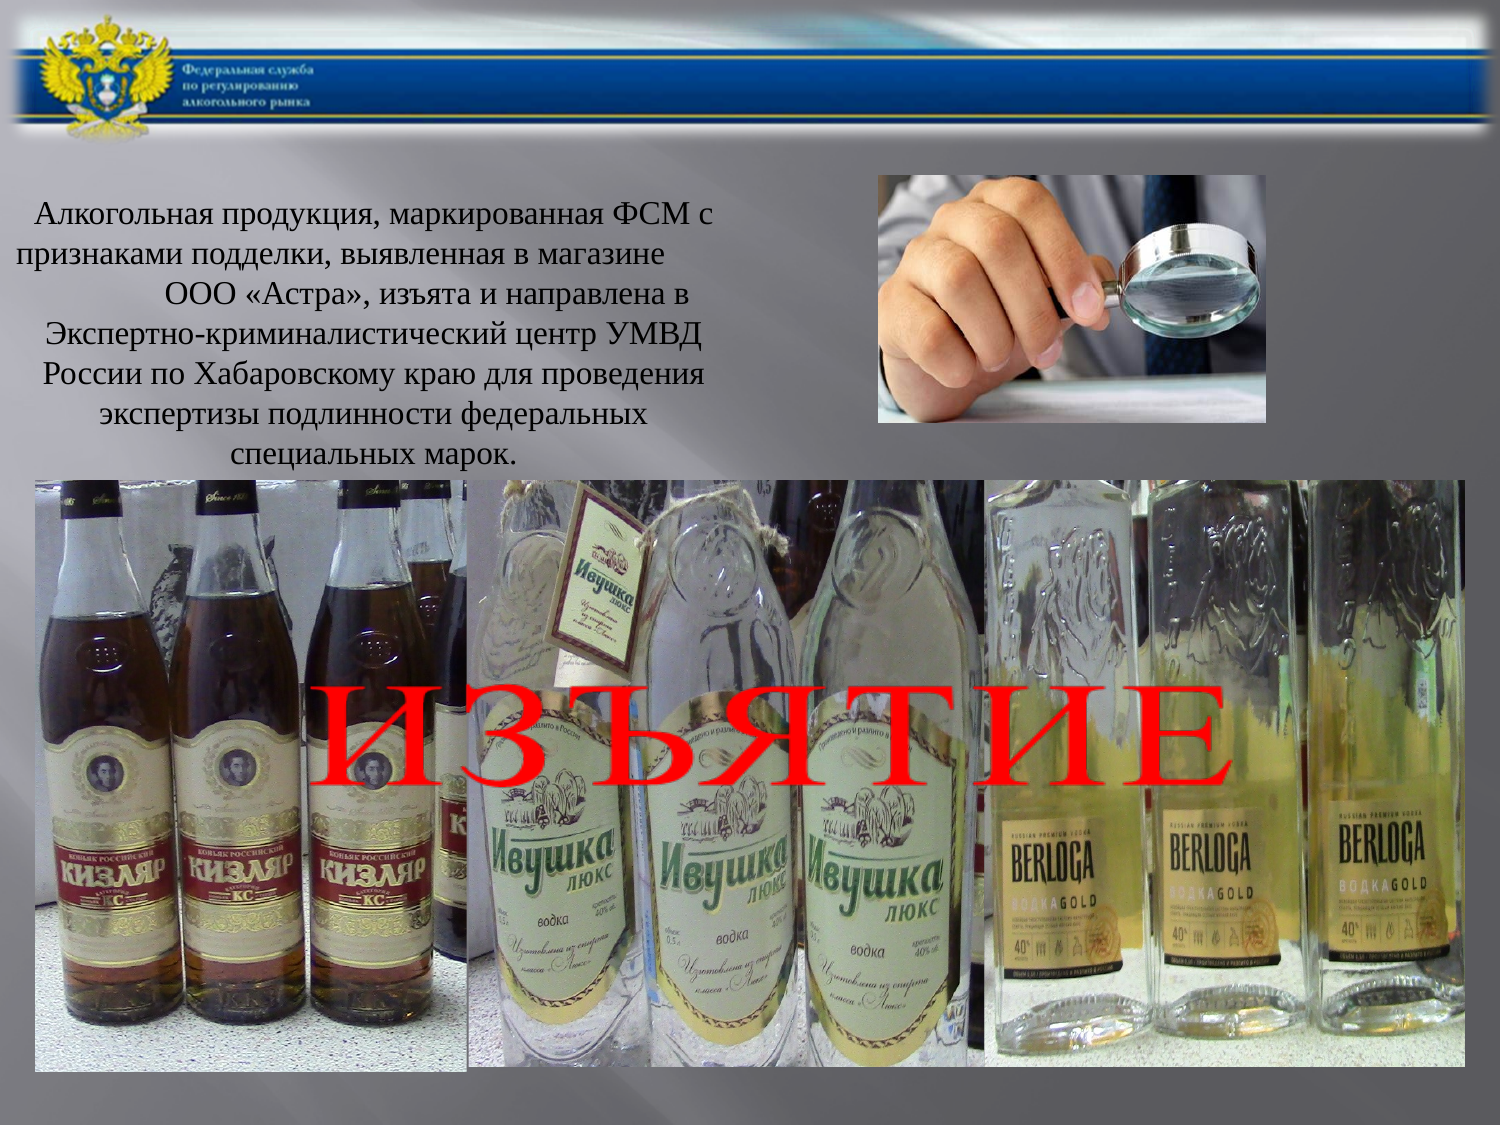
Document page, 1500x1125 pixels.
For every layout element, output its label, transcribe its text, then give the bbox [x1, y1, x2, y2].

picture [1, 0, 1500, 150]
picture [0, 480, 1500, 1072]
text_box Алкогольная продукция, маркированная ФСМ с признаками подделки, выявленная в магазине ООО «Астра», изъята и направлена в Экспертно-криминалистический центр УМВД России по Хабаровскому краю для проведения экспертизы подлинности федеральных специальных марок. [0, 184, 749, 479]
picture [878, 175, 1266, 423]
